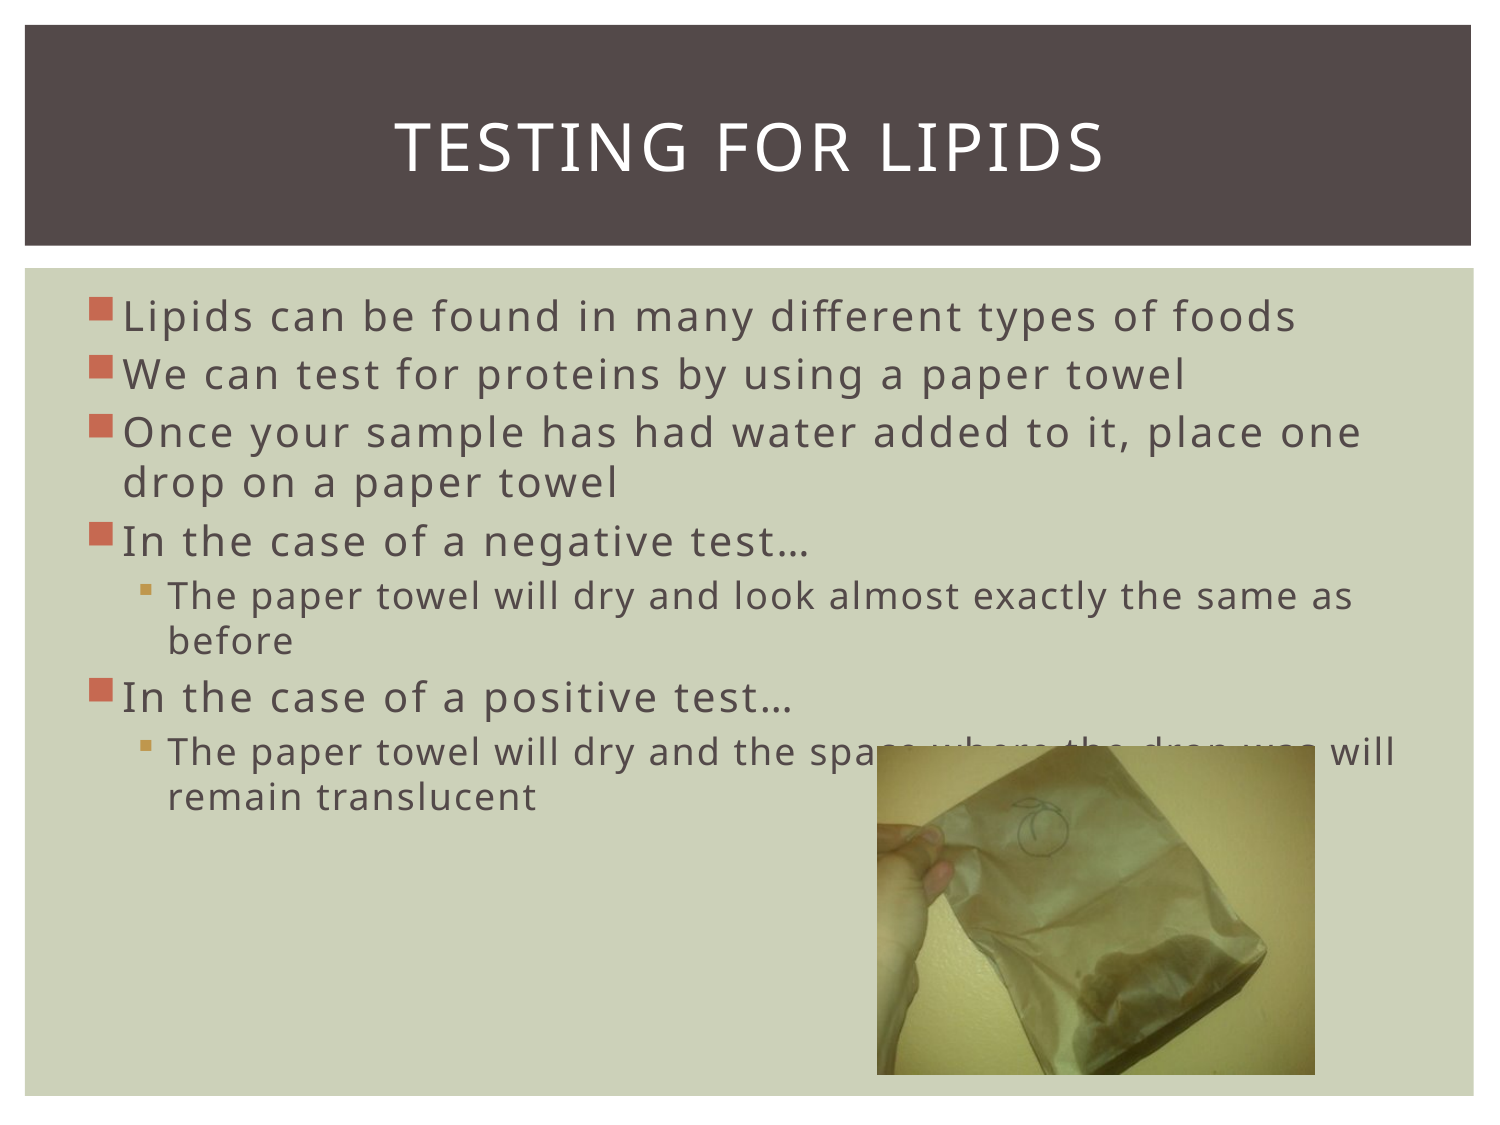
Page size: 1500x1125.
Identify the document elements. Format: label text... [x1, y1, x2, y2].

title Testing for Lipids [62, 58, 1438, 232]
list Lipids can be found in many different types of foods We can test for proteins by using a paper towel Once your sample has had water added to it, place one drop on a paper towel In the case of a negative test… The paper towel will dry and look almost exactly the same as before In the case of a positive test… The paper towel will dry and the space where the drop was will remain translucent [62, 281, 1442, 1005]
picture [876, 746, 1315, 1076]
